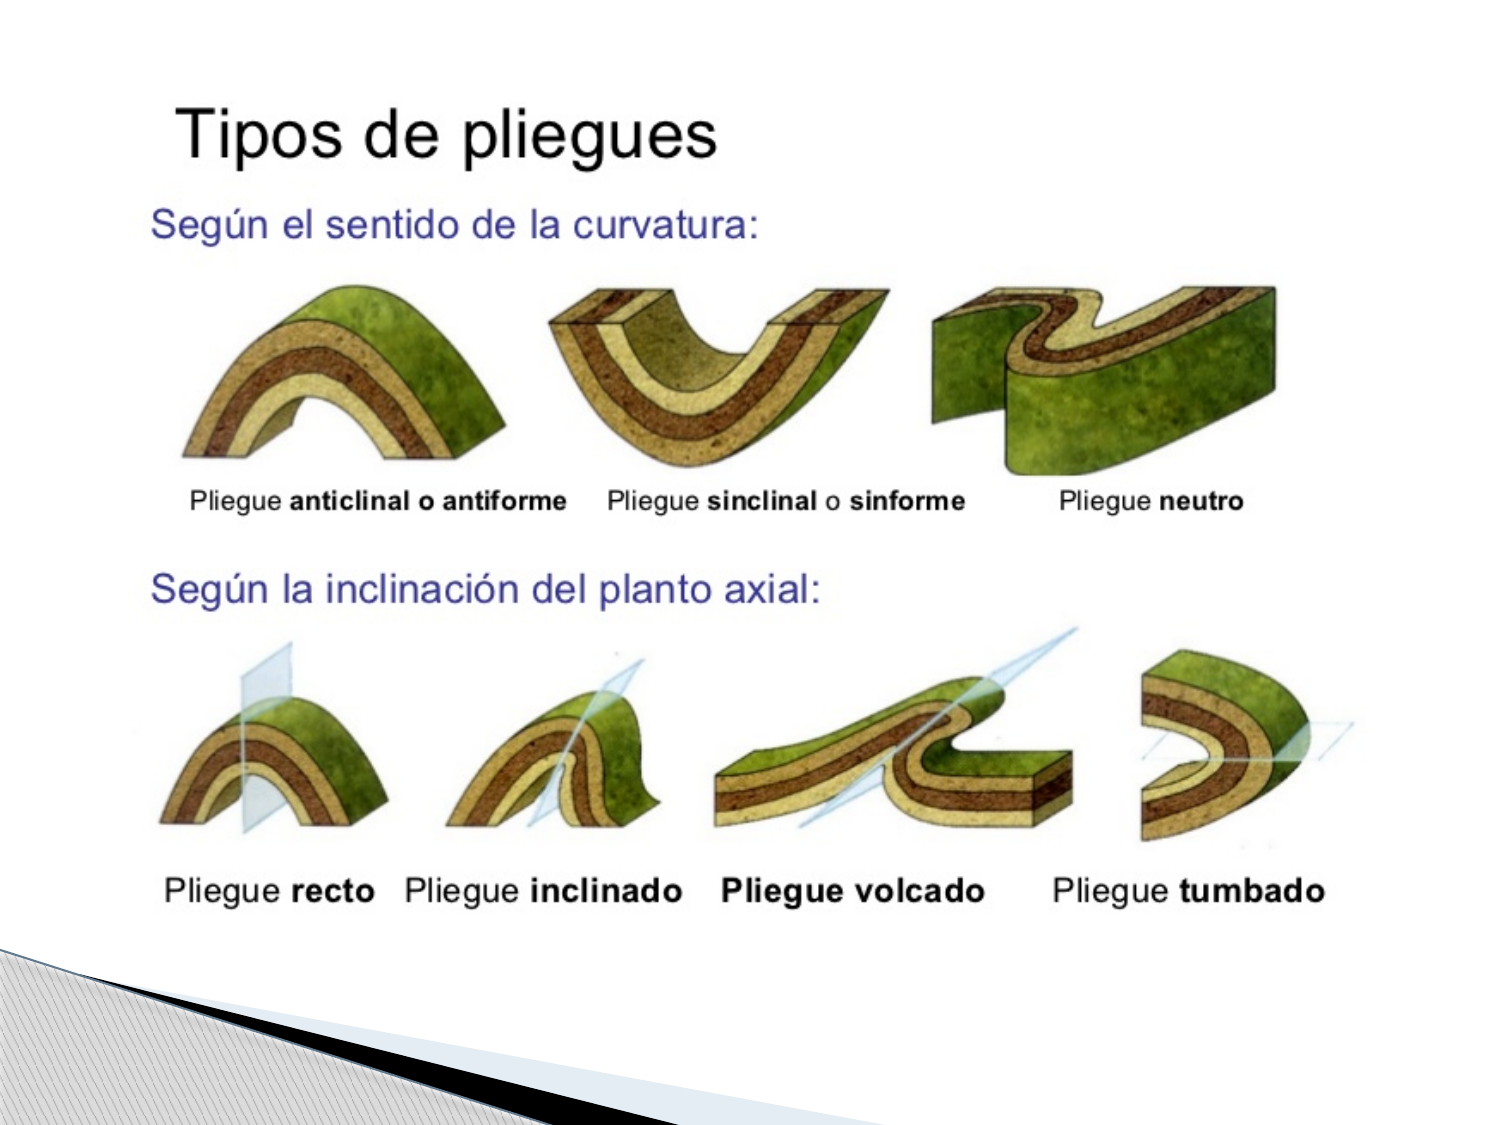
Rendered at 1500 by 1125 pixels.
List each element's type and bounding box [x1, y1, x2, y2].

list [128, 46, 1380, 985]
